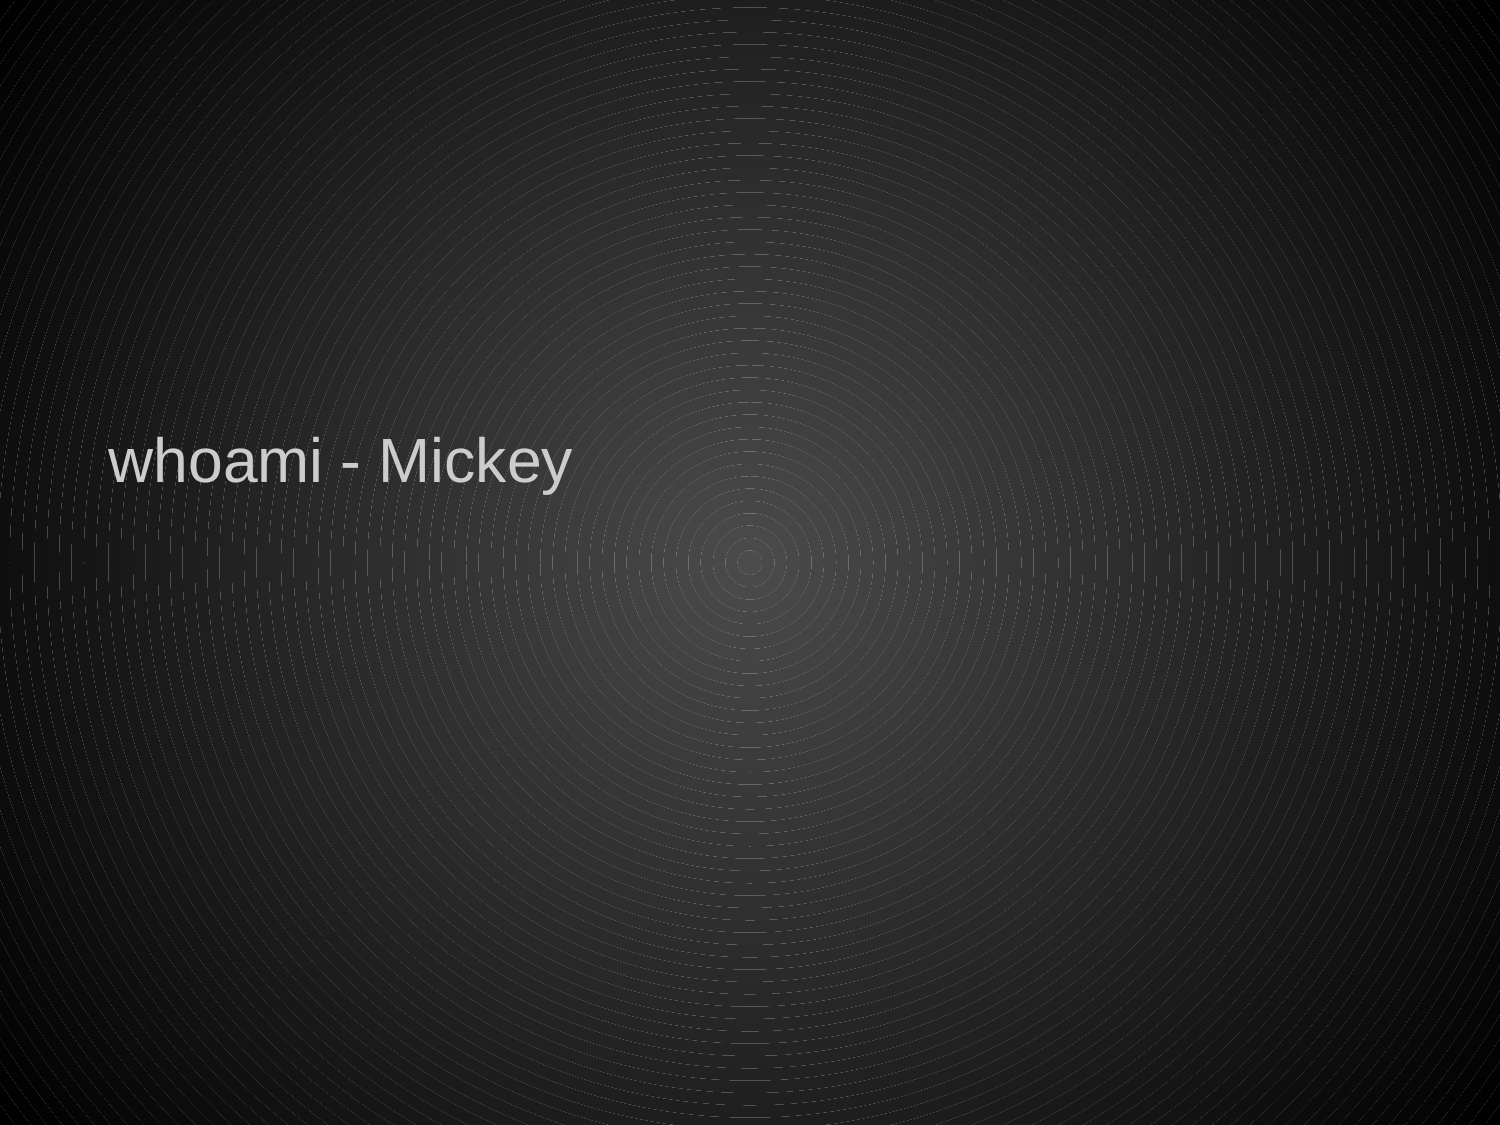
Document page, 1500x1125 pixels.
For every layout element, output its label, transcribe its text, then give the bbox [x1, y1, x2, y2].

title whoami - Mickey [56, 412, 1331, 616]
